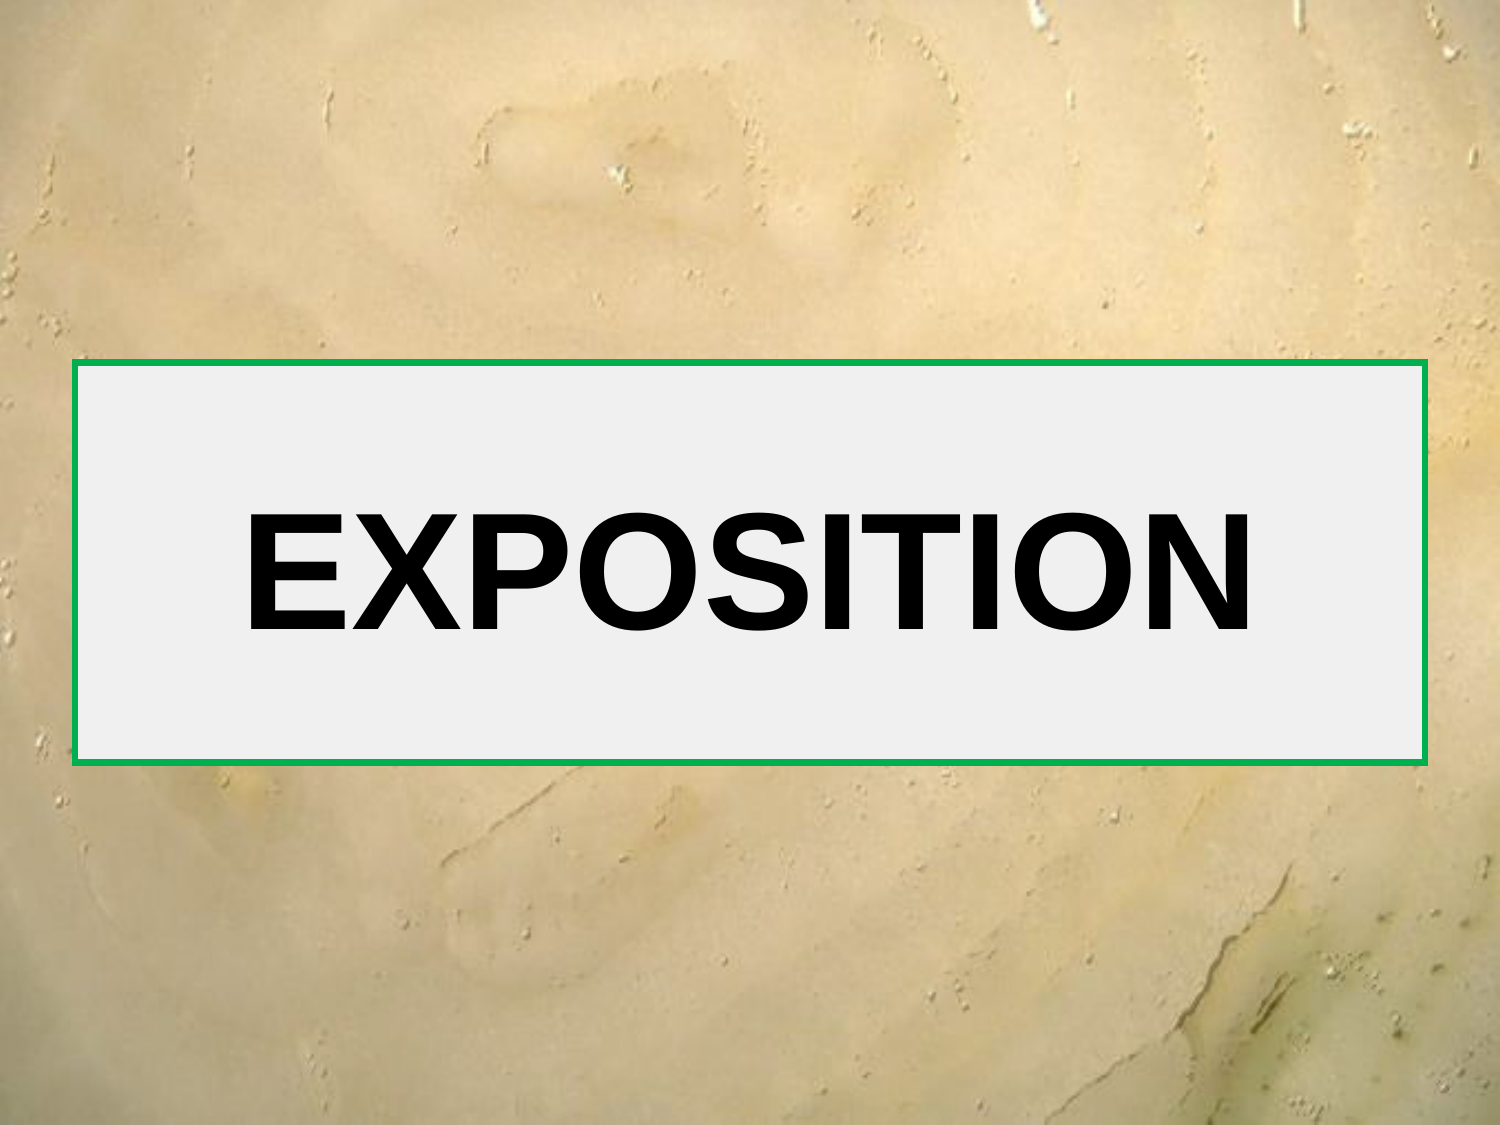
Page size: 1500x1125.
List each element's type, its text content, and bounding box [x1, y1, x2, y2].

picture [0, 0, 1500, 1125]
title Exposition [74, 362, 1426, 763]
